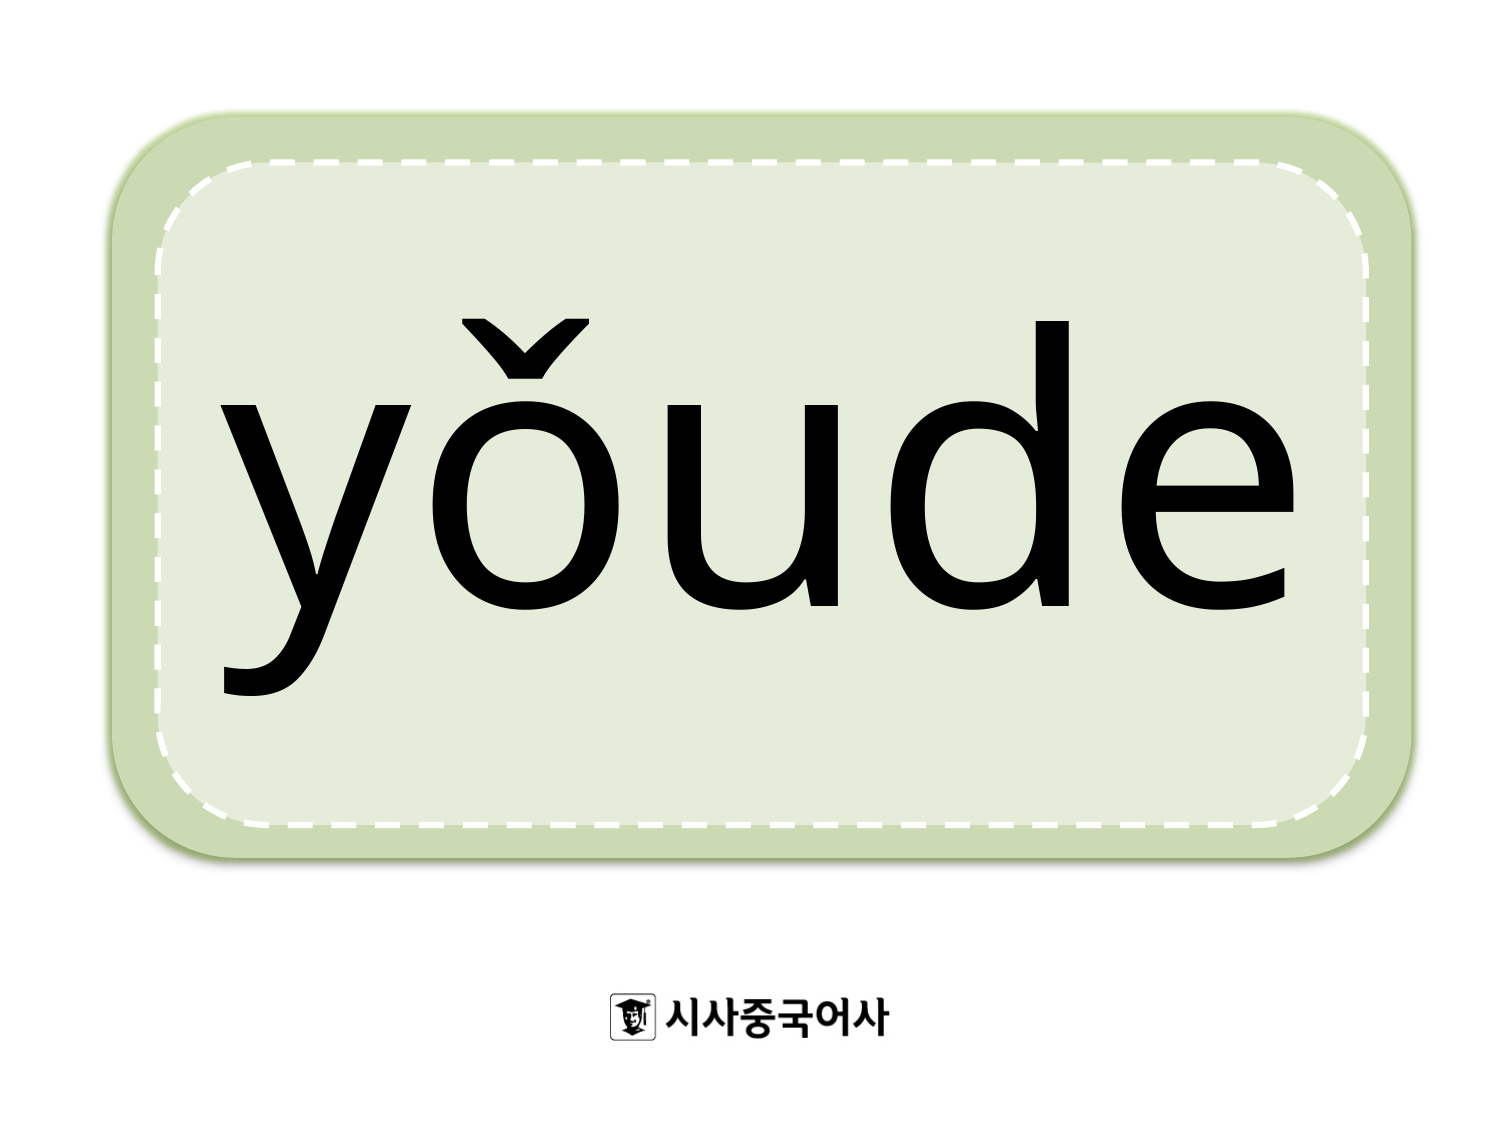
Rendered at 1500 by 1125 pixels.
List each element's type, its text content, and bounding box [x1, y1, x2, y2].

text_box yǒude [162, 125, 1371, 788]
picture [602, 987, 898, 1047]
